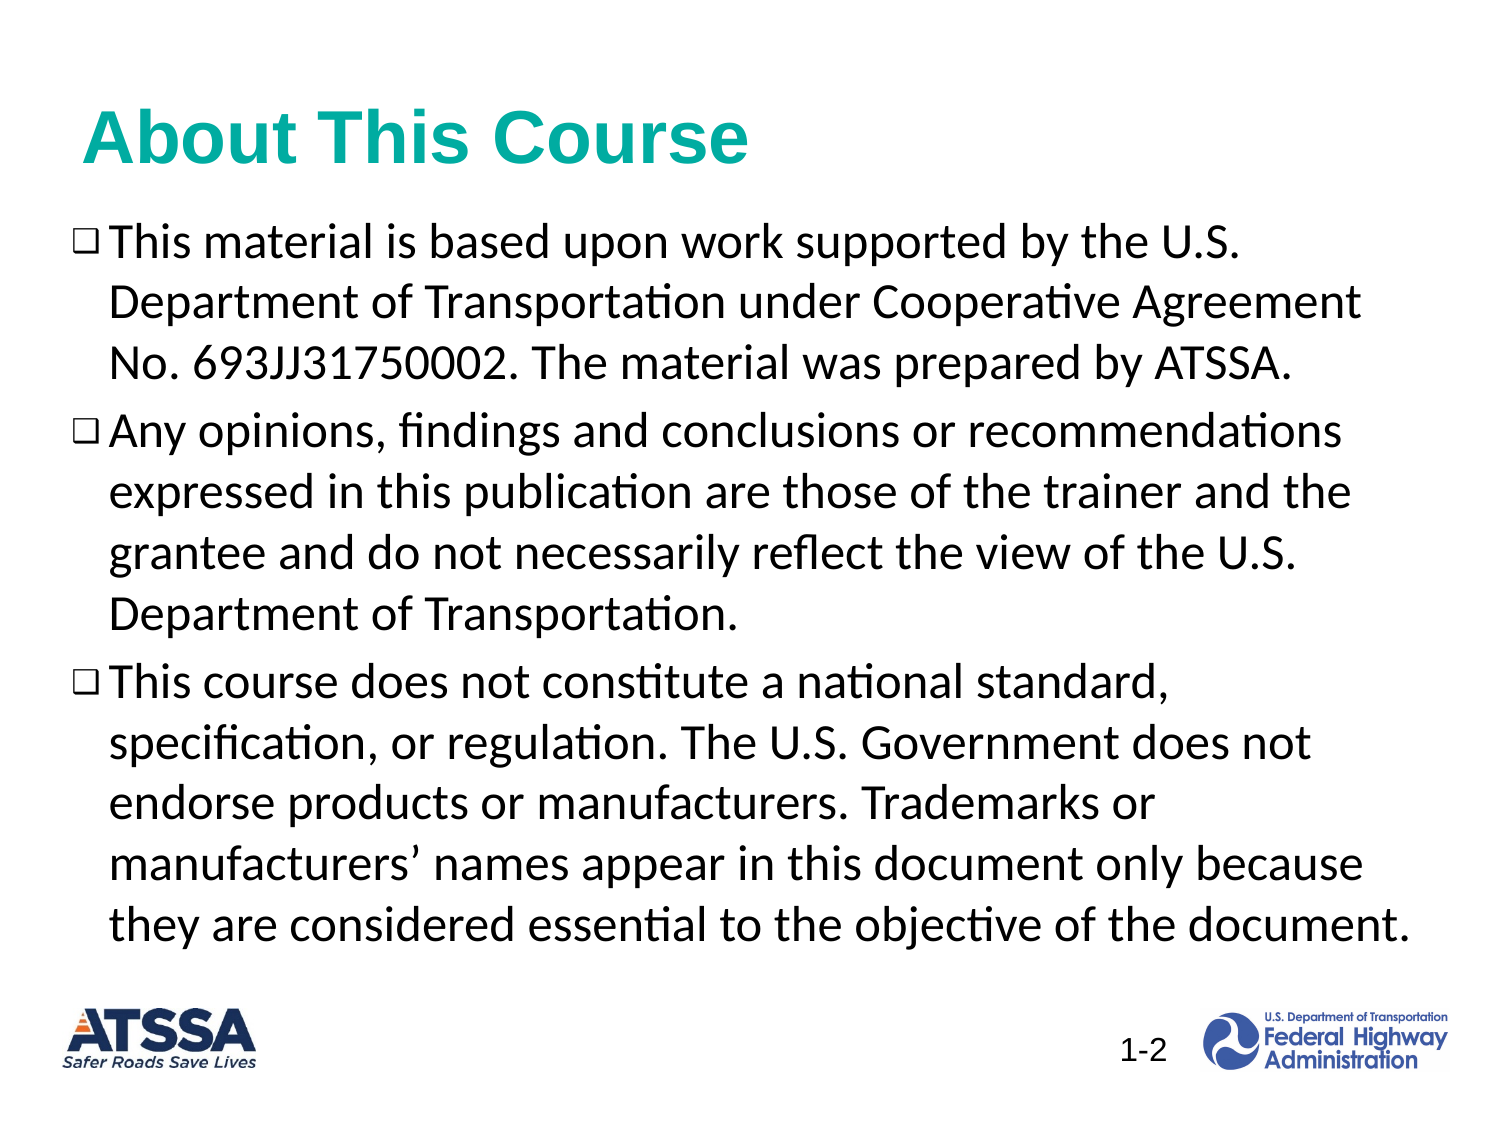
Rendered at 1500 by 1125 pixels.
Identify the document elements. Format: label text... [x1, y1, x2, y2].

title About This Course [66, 79, 1417, 188]
picture [62, 1018, 256, 1068]
text_box This material is based upon work supported by the U.S. Department of Transportation under Cooperative Agreement No. 693JJ31750002. The material was prepared by ATSSA. Any opinions, findings and conclusions or recommendations expressed in this publication are those of the trainer and the grantee and do not necessarily reflect the view of the U.S. Department of Transportation. This course does not constitute a national standard, specification, or regulation. The U.S. Government does not endorse products or manufacturers. Trademarks or manufacturers’ names appear in this document only because they are considered essential to the objective of the document. [56, 200, 1444, 1018]
picture [1200, 1008, 1450, 1072]
